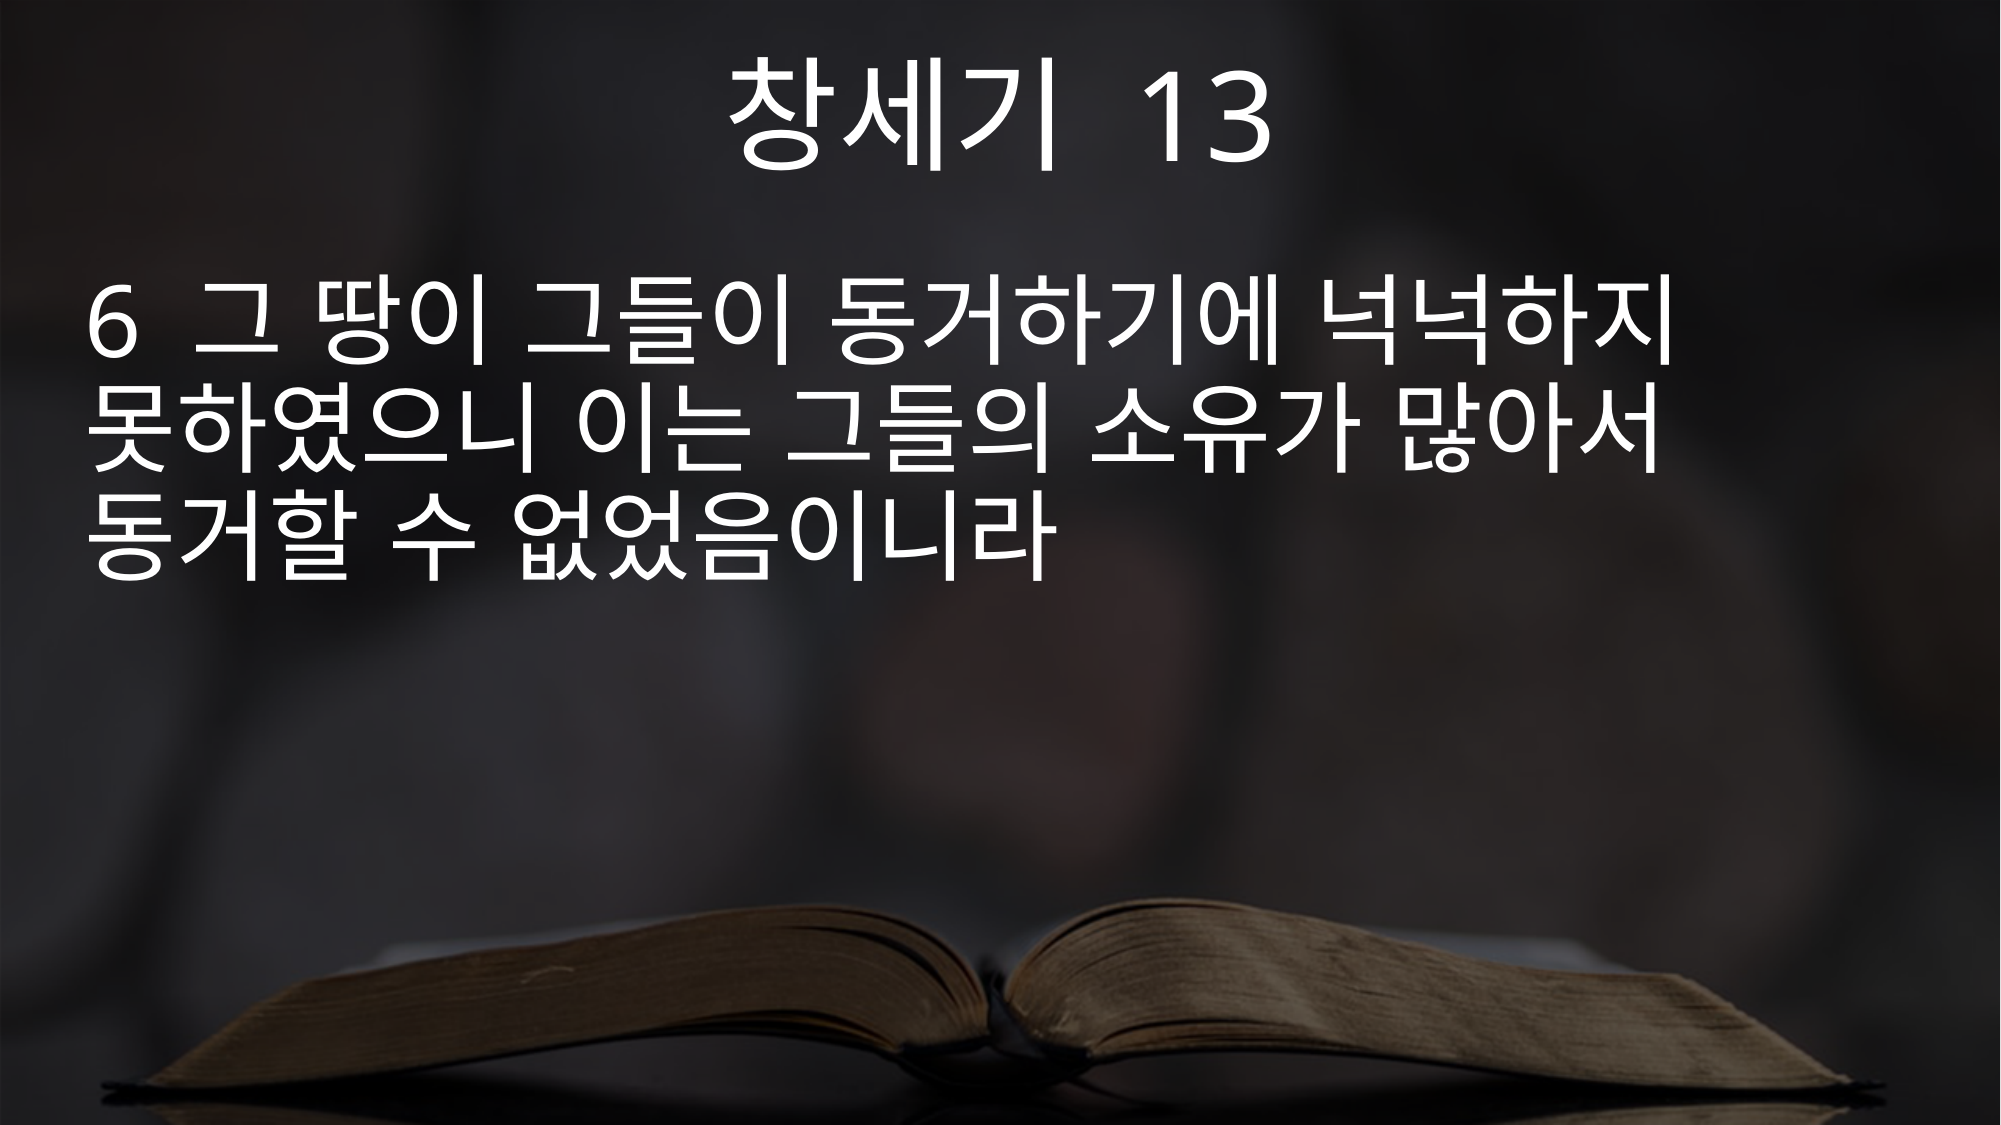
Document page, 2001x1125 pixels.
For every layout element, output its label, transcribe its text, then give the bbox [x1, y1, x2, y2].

footer 창세기 13 [0, 32, 2000, 192]
picture [0, 0, 2001, 1125]
list 6 그 땅이 그들이 동거하기에 넉넉하지 못하였으니 이는 그들의 소유가 많아서 동거할 수 없었음이니라 [69, 263, 1953, 423]
